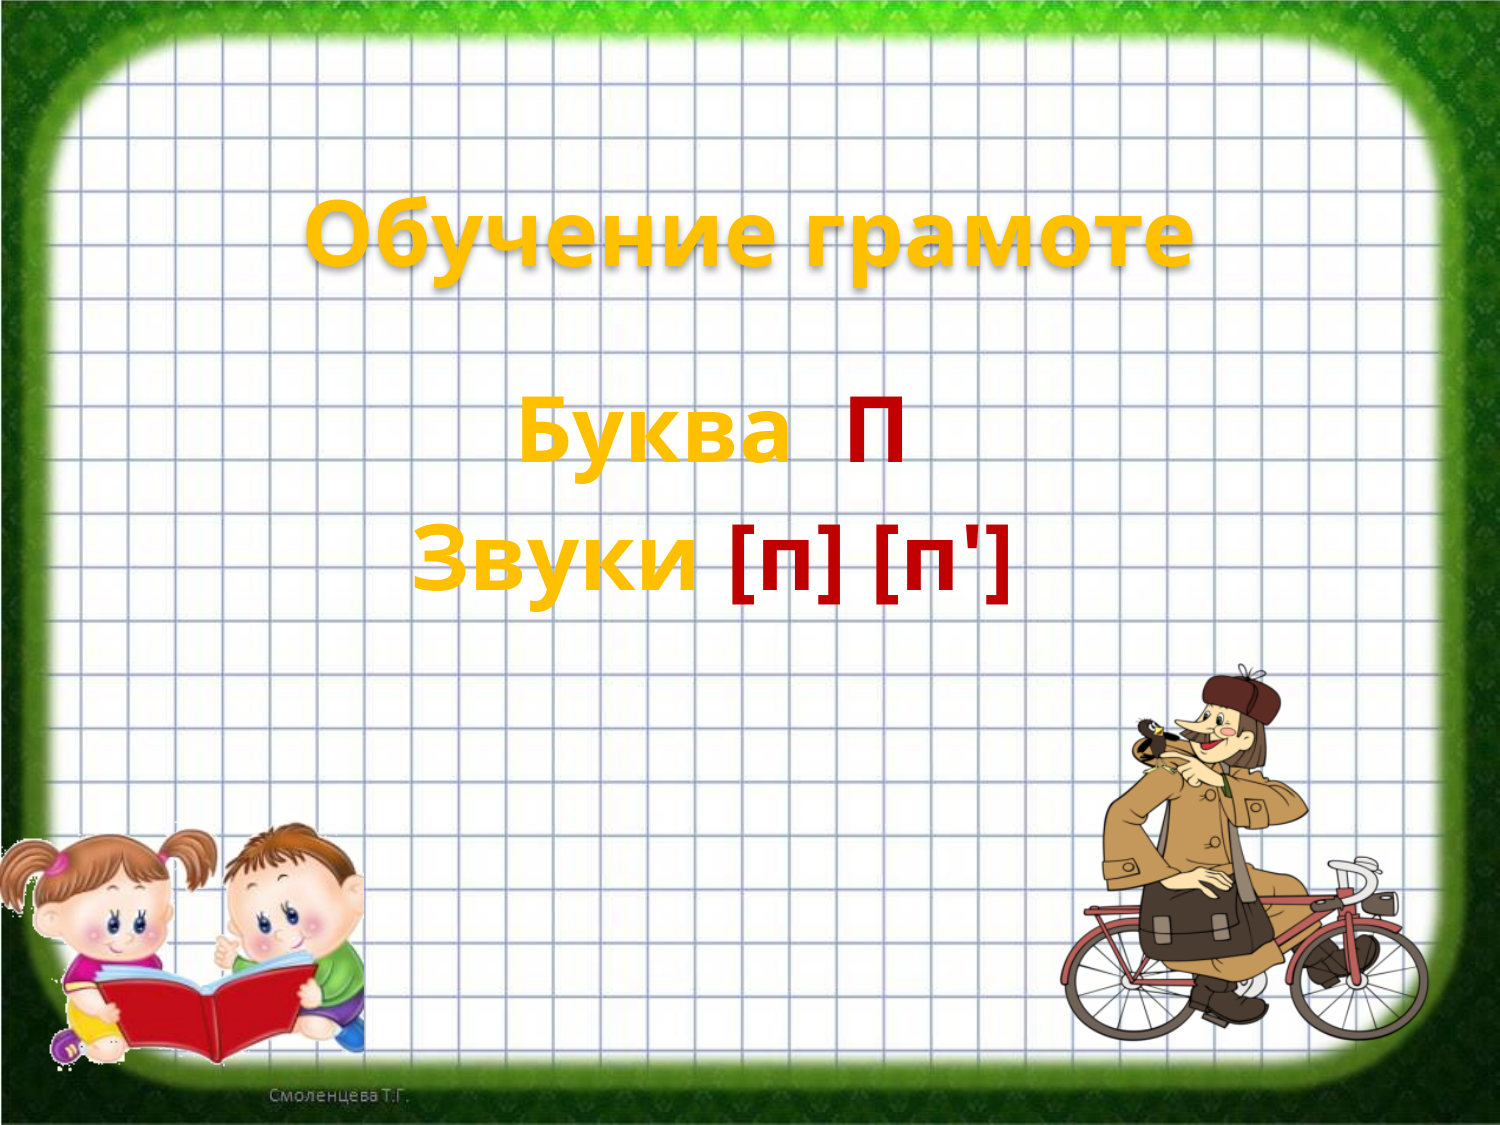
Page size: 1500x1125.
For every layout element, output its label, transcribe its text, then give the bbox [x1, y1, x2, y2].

text_box Буква П Звуки [п] [п'] [187, 363, 1238, 651]
title Обучение грамоте [152, 128, 1348, 441]
picture [0, 0, 1500, 1125]
